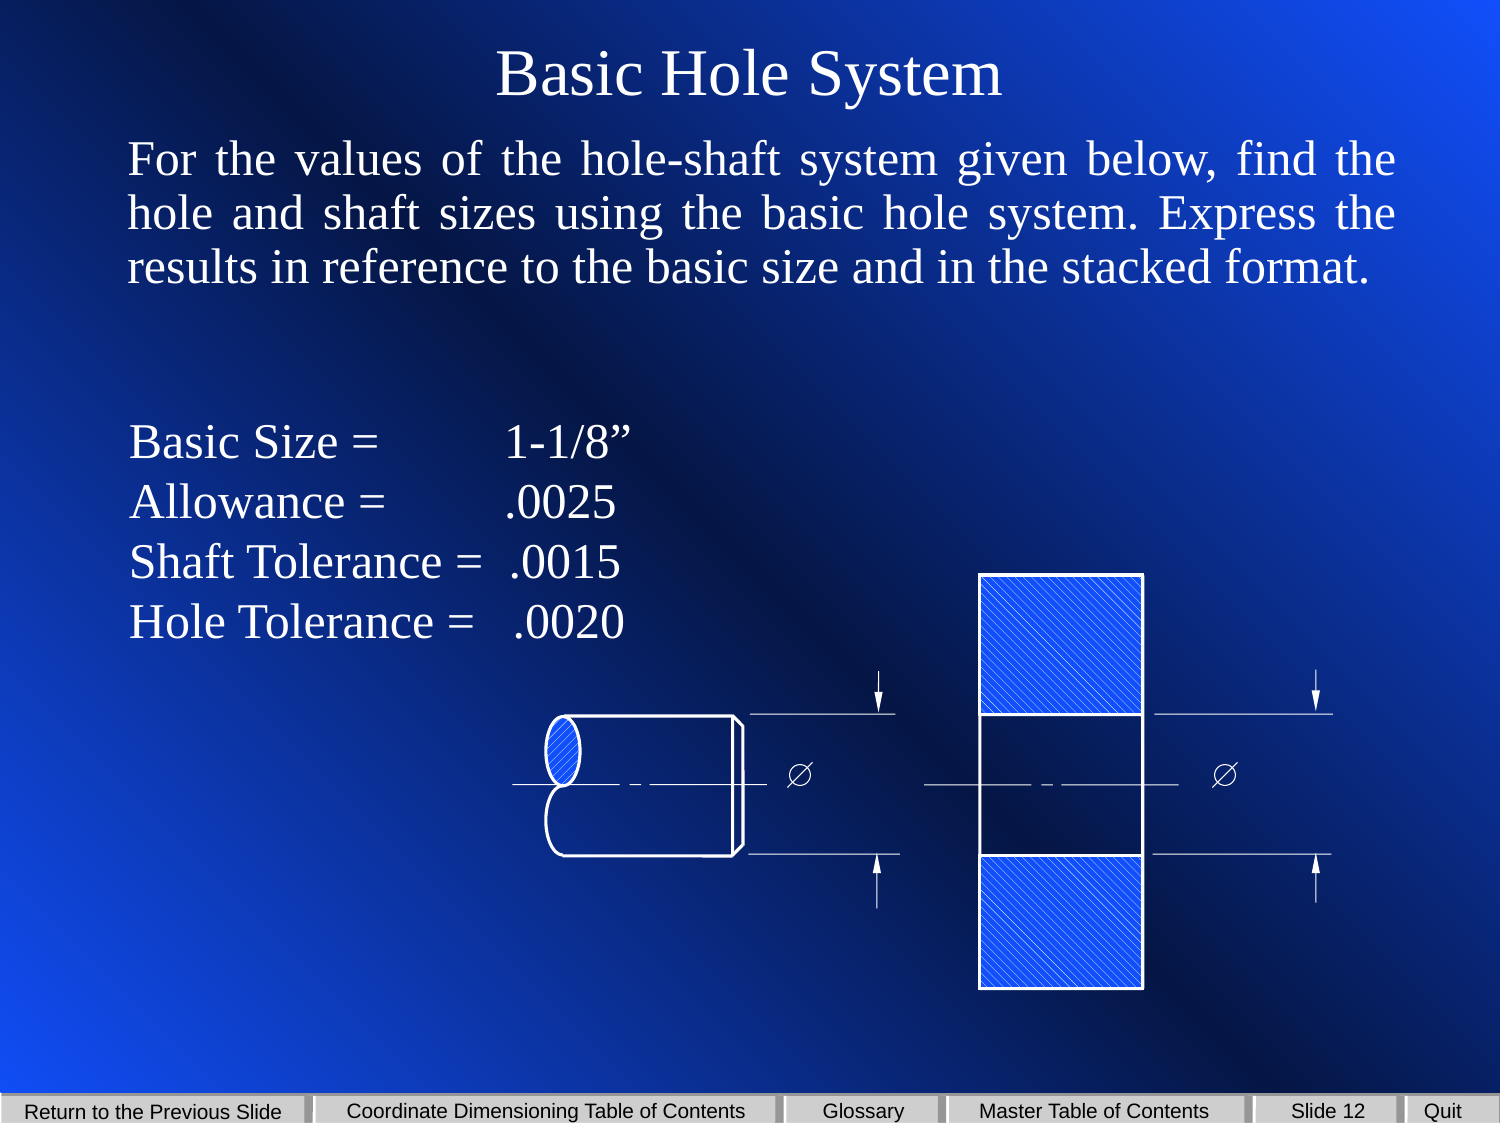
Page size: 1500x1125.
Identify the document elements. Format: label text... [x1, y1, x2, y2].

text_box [1212, 762, 1238, 788]
title Basic Hole System [111, 24, 1388, 113]
text_box Basic Size = 1-1/8” Allowance = .0025 Shaft Tolerance = .0015 Hole Tolerance = .0020 [114, 400, 647, 656]
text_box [787, 762, 813, 788]
list For the values of the hole-shaft system given below, find the hole and shaft sizes using the basic hole system. Express the results in reference to the basic size and in the stacked format. [111, 124, 1413, 313]
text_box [512, 574, 1334, 989]
